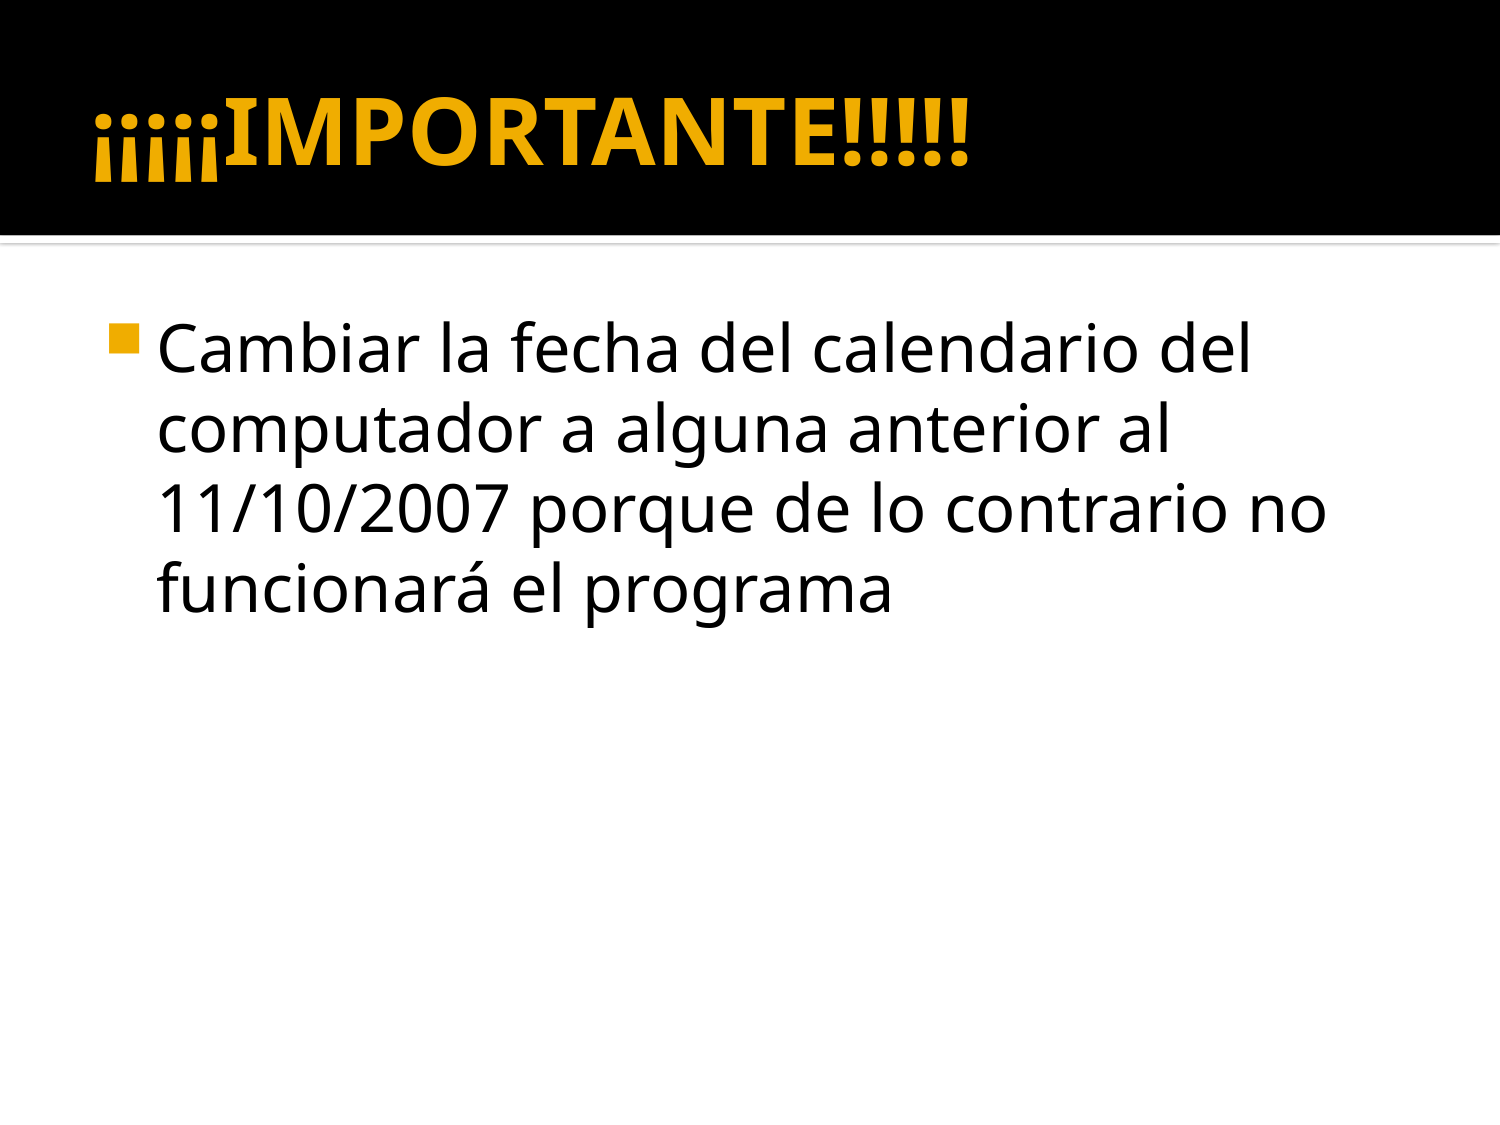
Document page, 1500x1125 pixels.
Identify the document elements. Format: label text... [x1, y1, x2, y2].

list Cambiar la fecha del calendario del computador a alguna anterior al 11/10/2007 porque de lo contrario no funcionará el programa [75, 291, 1425, 1050]
title ¡¡¡¡¡IMPORTANTE!!!!! [75, 25, 1425, 231]
